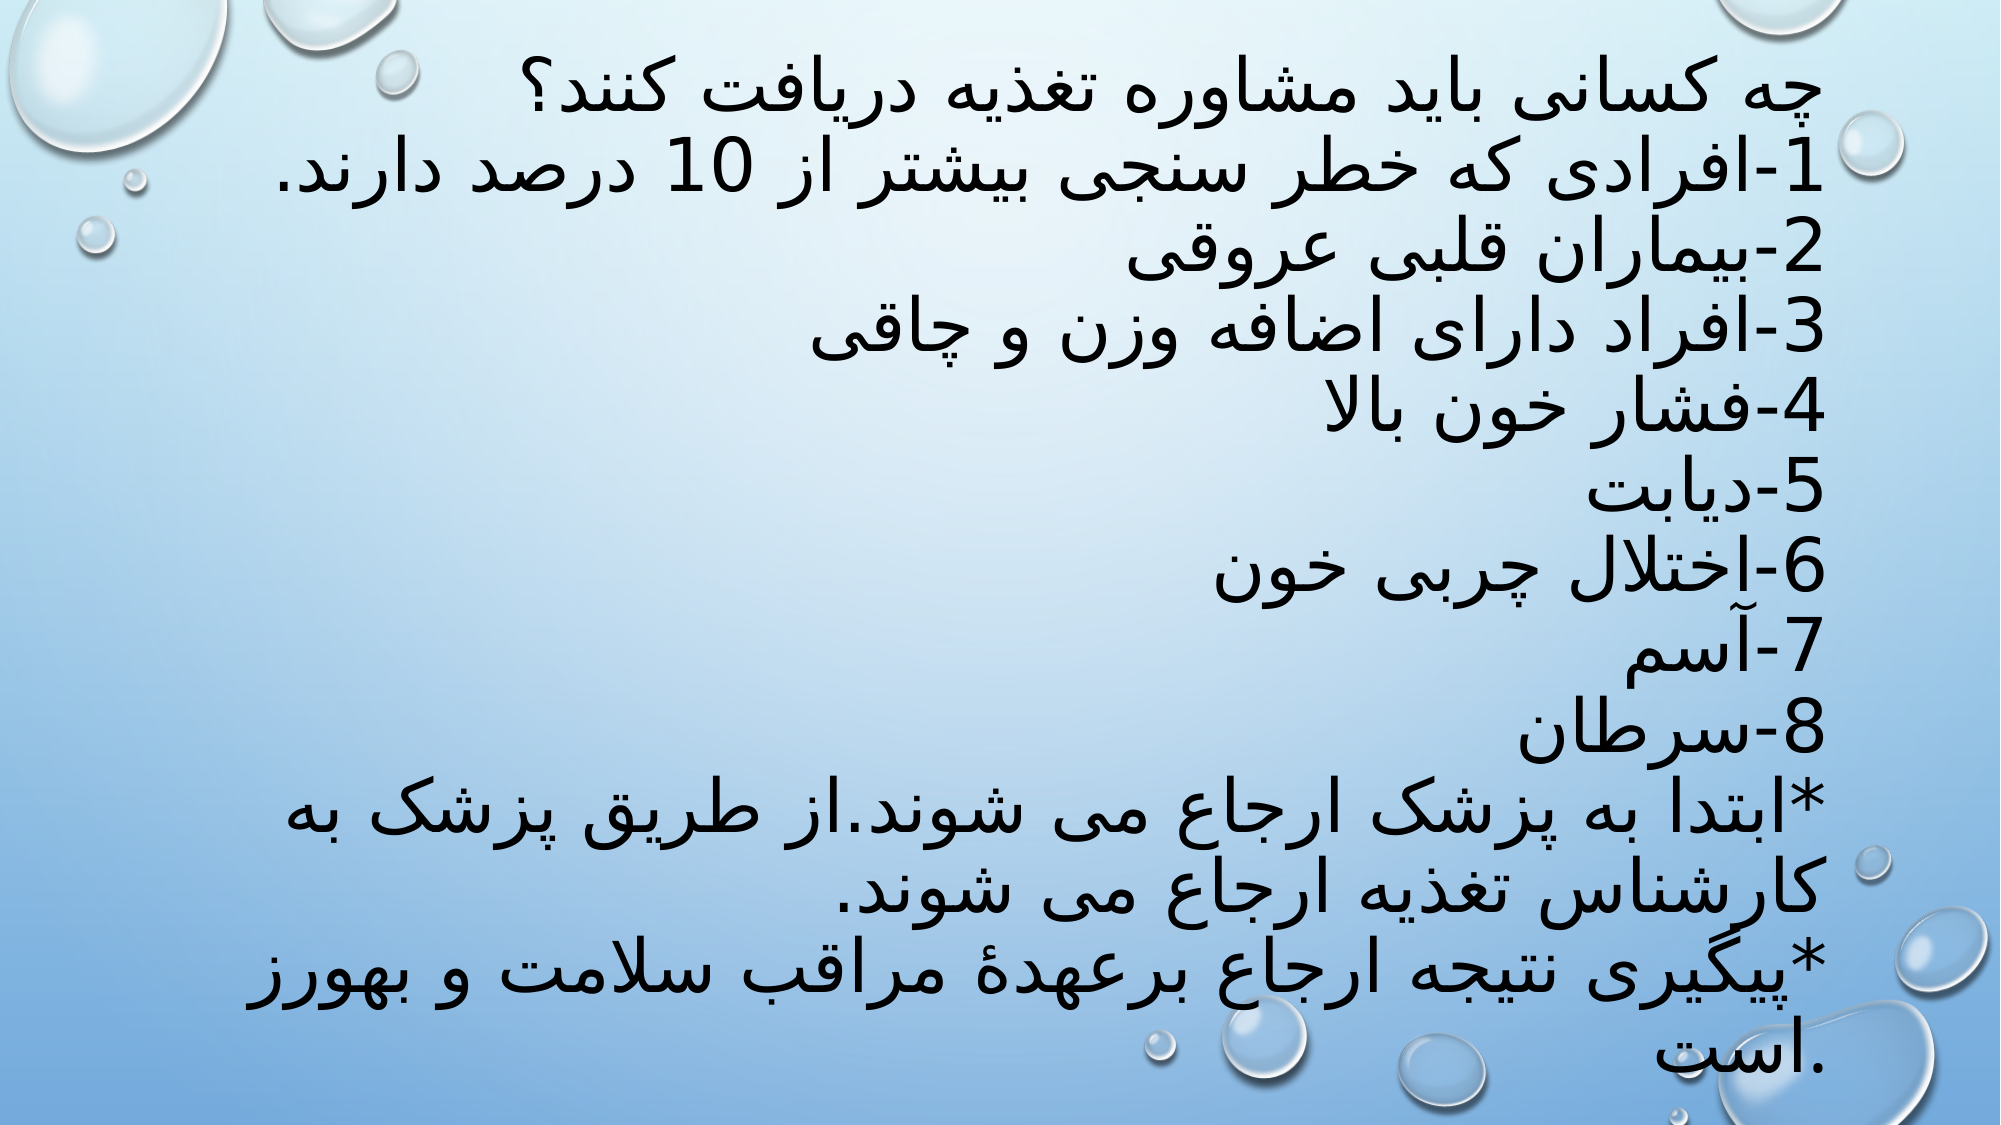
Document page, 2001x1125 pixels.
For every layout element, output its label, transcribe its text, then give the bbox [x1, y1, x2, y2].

picture [0, 0, 2000, 1125]
title چه کسانی باید مشاوره تغذیه دریافت کنند؟ 1-افرادی که خطر سنجی بیشتر از 10 درصد دارند. 2-بیماران قلبی عروقی 3-افراد دارای اضافه وزن و چاقی 4-فشار خون بالا 5-دیابت 6-اختلال چربی خون 7-آسم 8-سرطان *ابتدا به پزشک ارجاع می شوند.از طریق پزشک به کارشناس تغذیه ارجاع می شوند. *پیگیری نتیجه ارجاع برعهدۀ مراقب سلامت و بهورز است. [143, 37, 1844, 1098]
